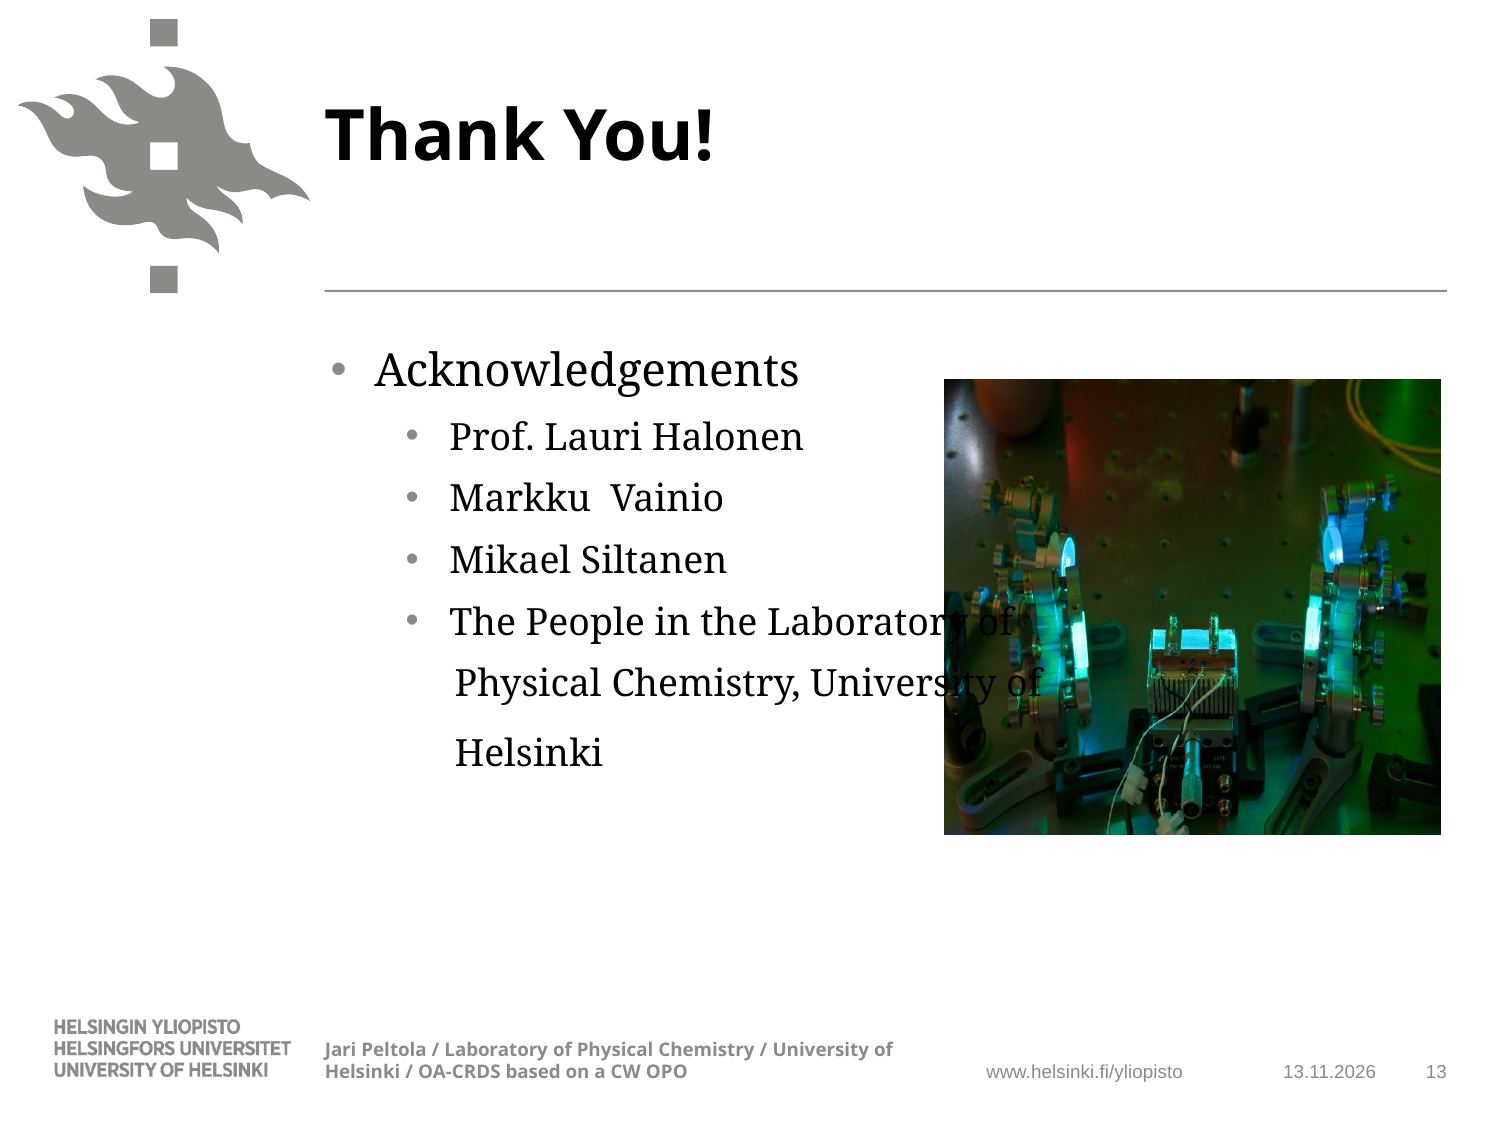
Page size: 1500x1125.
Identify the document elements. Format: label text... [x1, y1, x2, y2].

text_box Acknowledgements Prof. Lauri Halonen Markku Vainio Mikael Siltanen The People in the Laboratory of Physical Chemistry, University of Helsinki [330, 340, 1453, 1003]
picture [53, 1017, 292, 1079]
slide_number 13 [1376, 1011, 1447, 1083]
picture [944, 379, 1442, 835]
title Thank You! [324, 89, 1448, 280]
footer Jari Peltola / Laboratory of Physical Chemistry / University of Helsinki / OA-CRDS based on a CW OPO [324, 1011, 916, 1083]
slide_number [1230, 1011, 1376, 1083]
